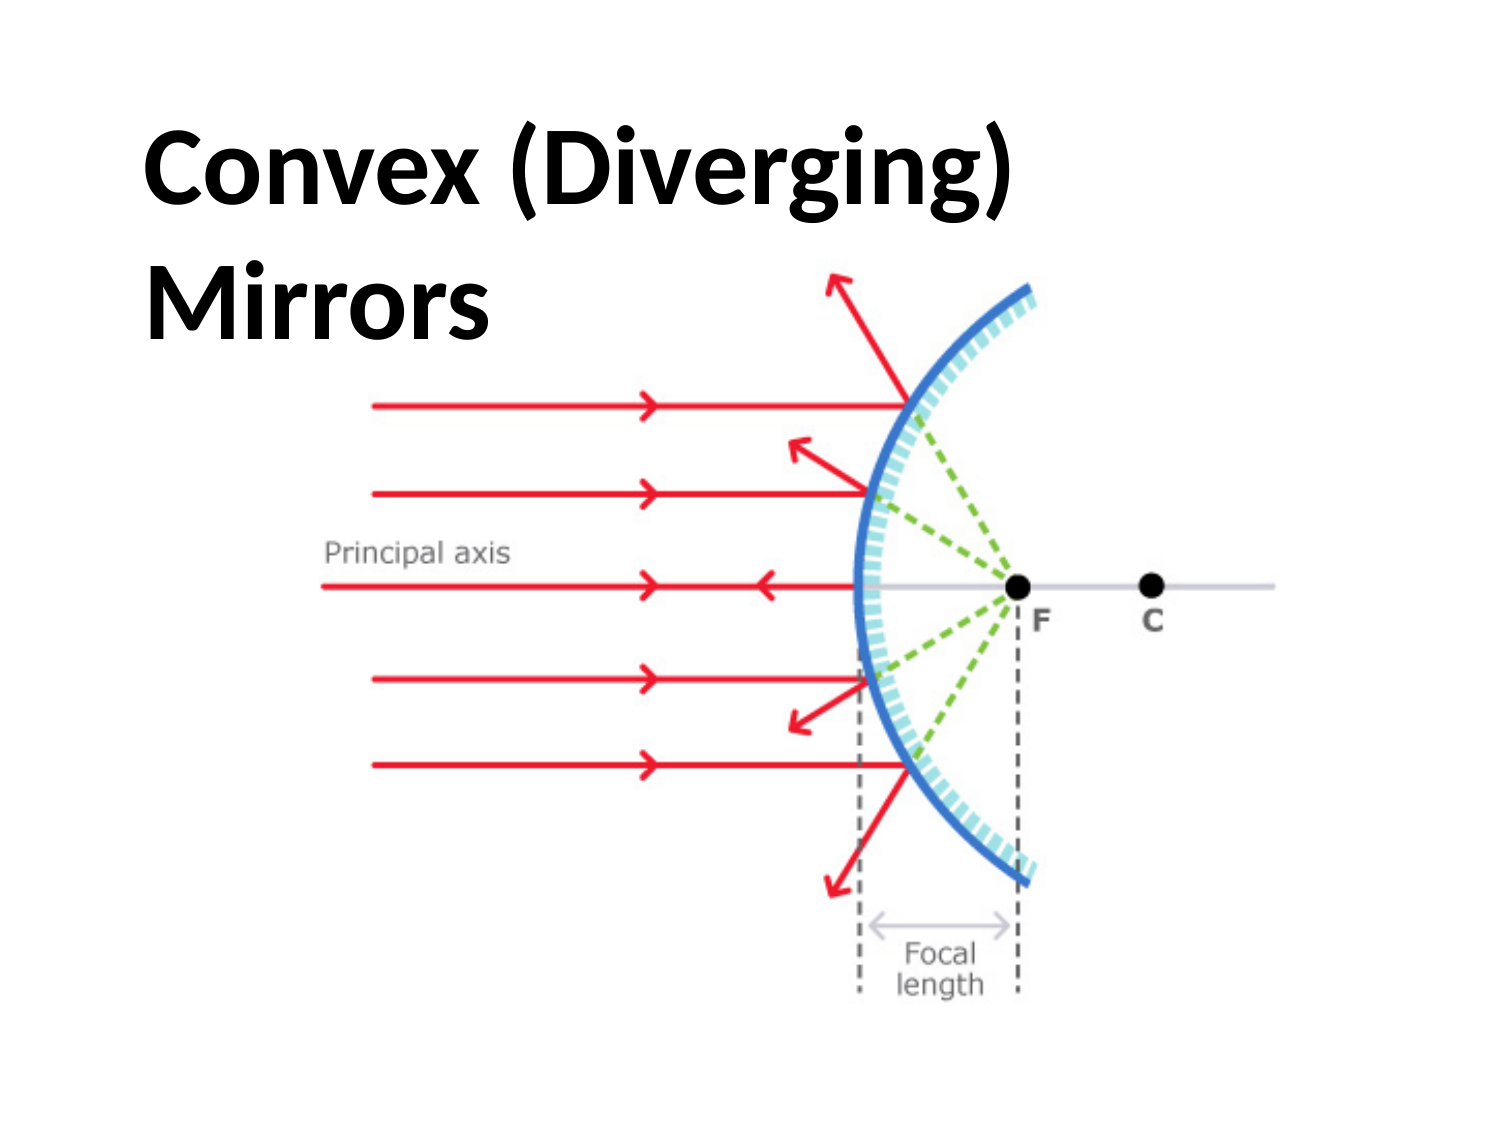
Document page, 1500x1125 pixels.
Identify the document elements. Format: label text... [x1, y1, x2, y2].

picture [280, 231, 1306, 1017]
text_box Convex (Diverging) Mirrors [128, 84, 1348, 369]
